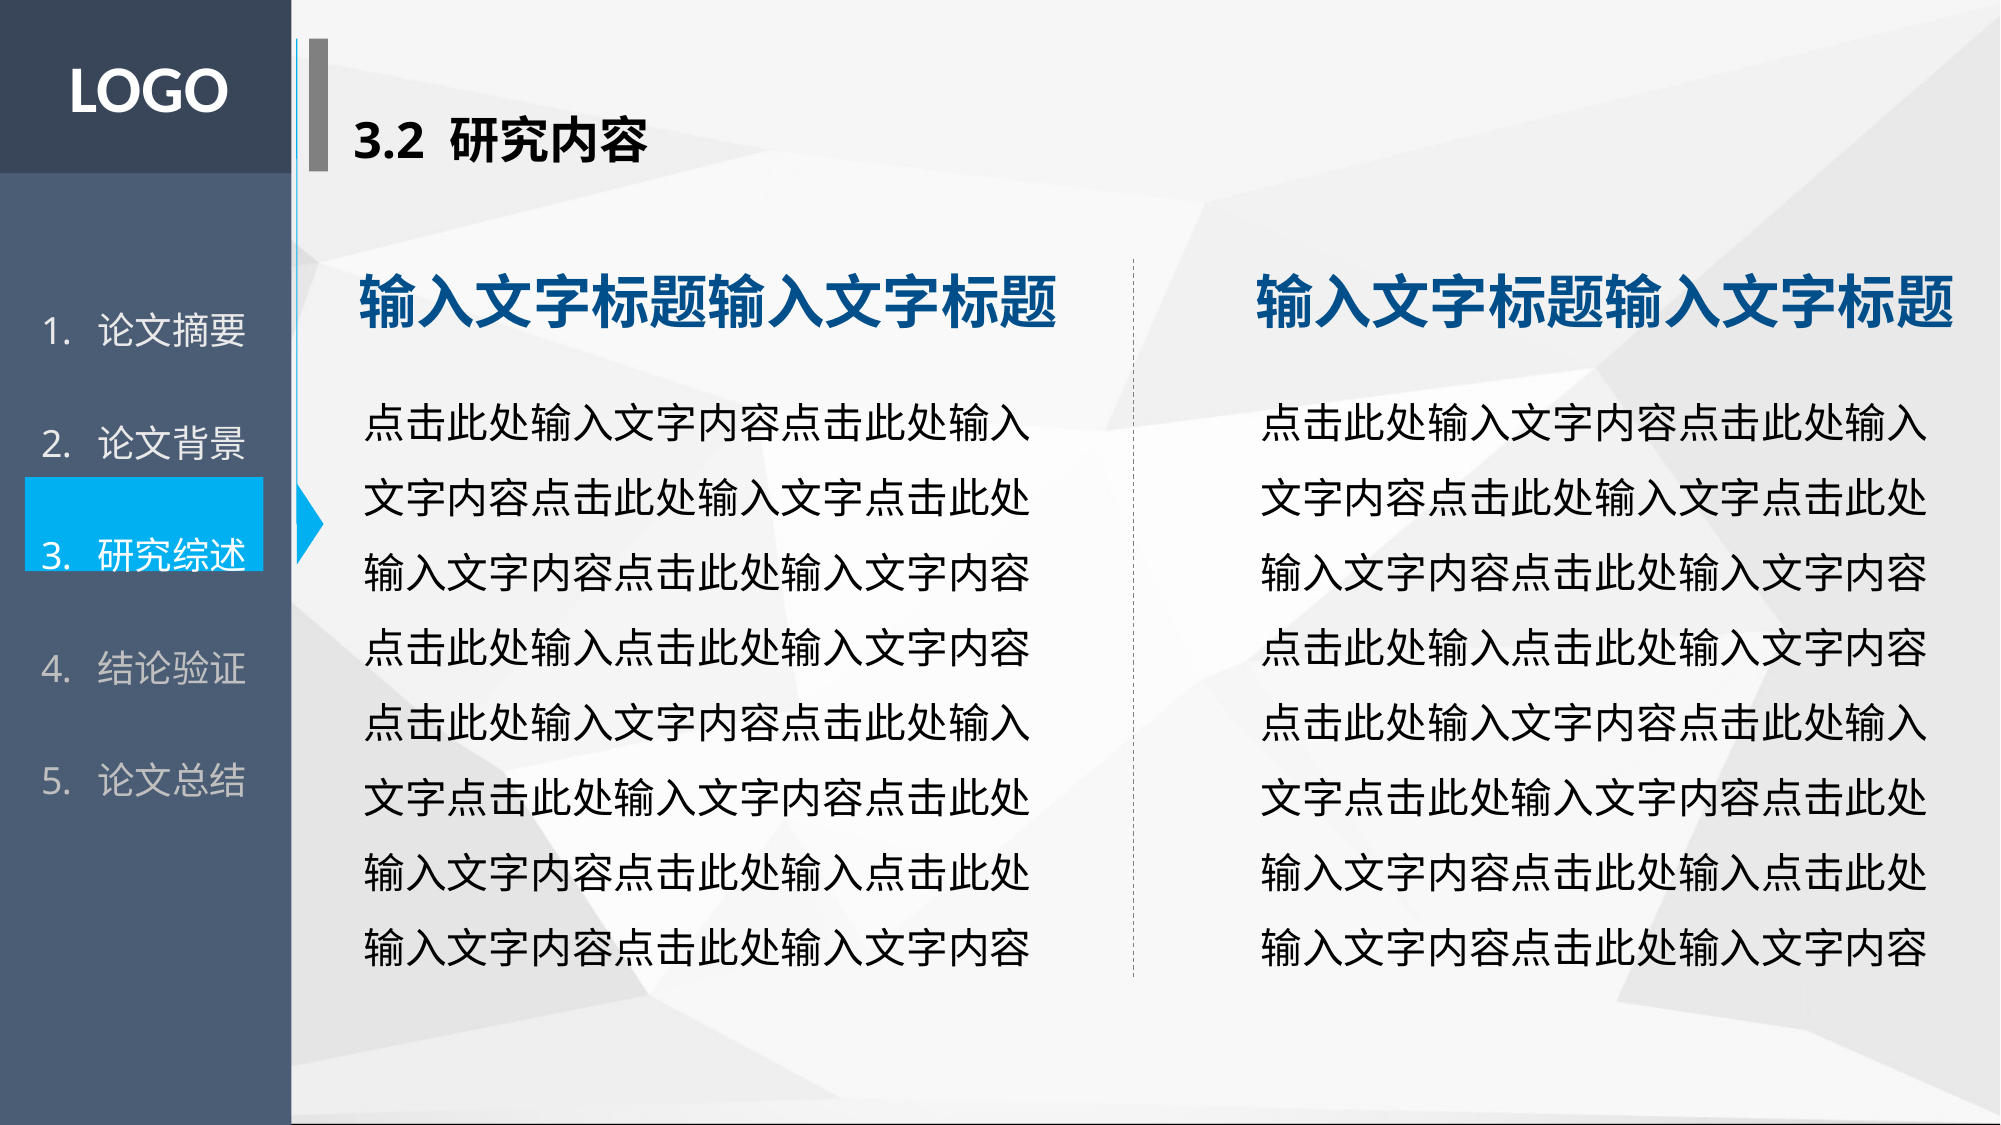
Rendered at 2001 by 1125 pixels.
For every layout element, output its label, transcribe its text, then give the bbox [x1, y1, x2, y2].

text_box [308, 38, 329, 172]
text_box 输入文字标题输入文字标题 [1240, 257, 1970, 343]
text_box 点击此处输入文字内容点击此处输入文字内容点击此处输入文字点击此处输入文字内容点击此处输入文字内容点击此处输入点击此处输入文字内容点击此处输入文字内容点击此处输入文字点击此处输入文字内容点击此处输入文字内容点击此处输入点击此处输入文字内容点击此处输入文字内容 [348, 364, 1077, 980]
text_box 论文摘要 论文背景 研究综述 结论验证 论文总结 [26, 572, 263, 810]
text_box LOGO [54, 38, 245, 134]
text_box 3.2 研究内容 [338, 101, 665, 177]
text_box 论文摘要 论文背景 研究综述 结论验证 论文总结 [26, 232, 263, 477]
text_box 输入文字标题输入文字标题 [343, 257, 1073, 343]
text_box 点击此处输入文字内容点击此处输入文字内容点击此处输入文字点击此处输入文字内容点击此处输入文字内容点击此处输入点击此处输入文字内容点击此处输入文字内容点击此处输入文字点击此处输入文字内容点击此处输入文字内容点击此处输入点击此处输入文字内容点击此处输入文字内容 [1245, 364, 1974, 980]
picture [292, 0, 2001, 1125]
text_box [24, 477, 324, 572]
